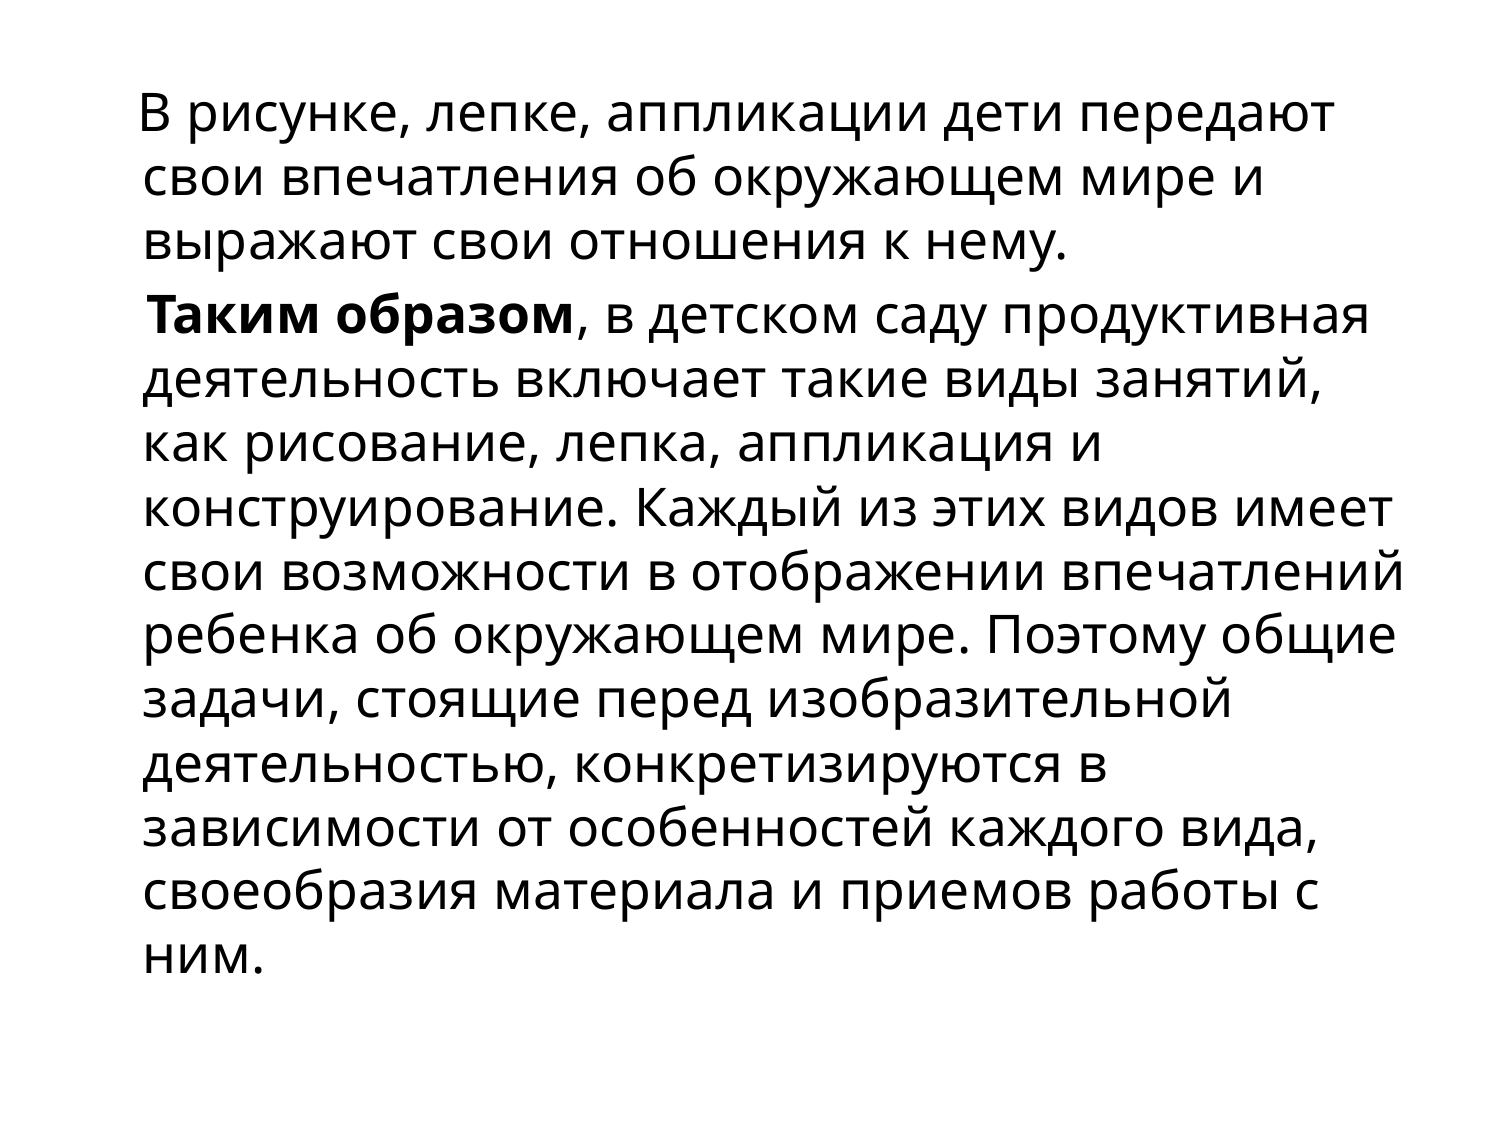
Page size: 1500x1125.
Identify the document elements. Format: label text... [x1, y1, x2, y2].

list В рисунке, лепке, аппликации дети передают свои впечатления об окружающем мире и выражают свои отношения к нему. Таким образом, в детском саду продуктивная деятельность включает такие виды занятий, как рисование, лепка, аппликация и конструирование. Каждый из этих видов имеет свои возможности в отображении впечатлений ребенка об окружающем мире. Поэтому общие задачи, стоящие перед изобразительной деятельностью, конкретизируются в зависимости от особенностей каждого вида, своеобразия материала и приемов работы с ним. [75, 70, 1425, 1005]
